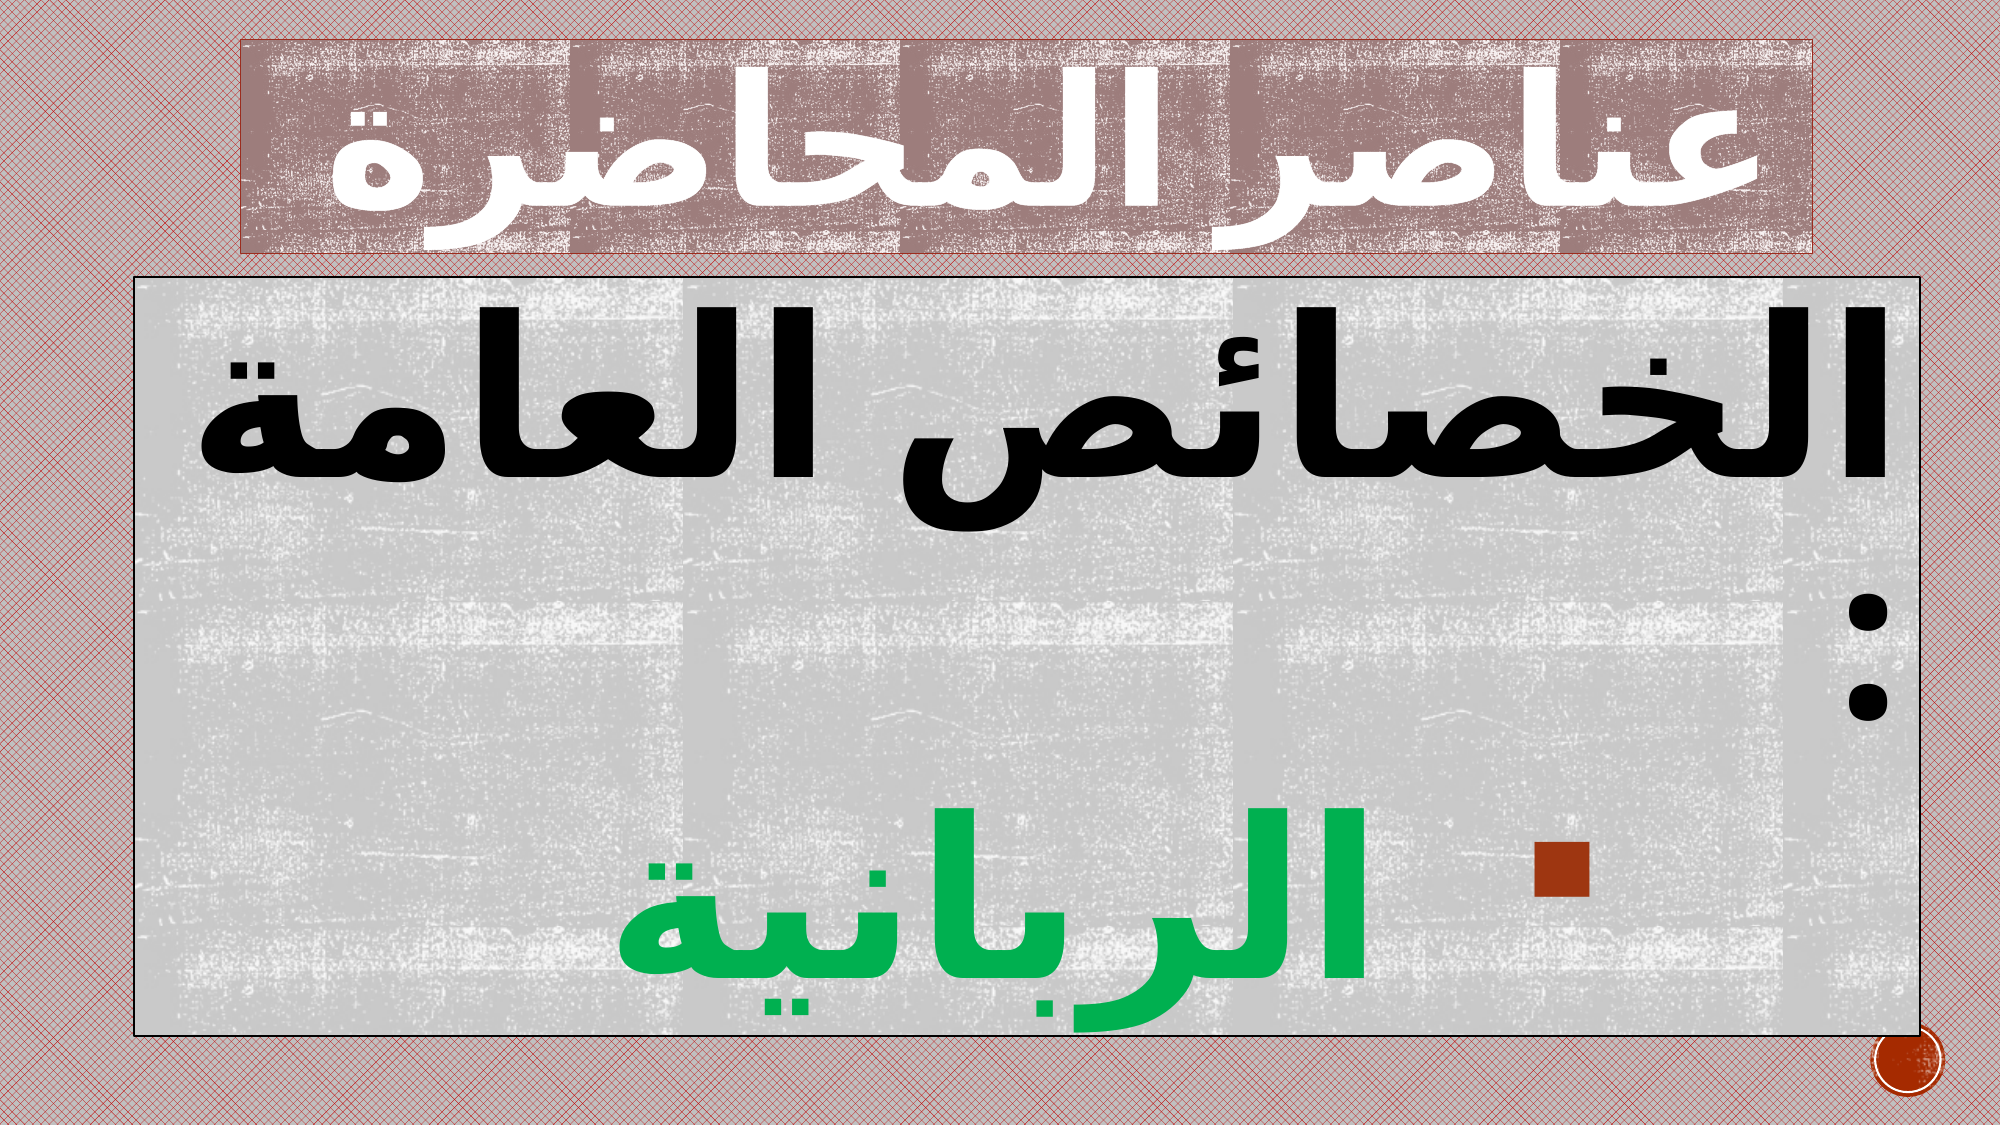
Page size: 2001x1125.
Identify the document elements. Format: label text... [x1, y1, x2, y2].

list الخصائص العامة : الربانية [133, 276, 1921, 1037]
title عناصر المحاضرة [240, 39, 1813, 254]
